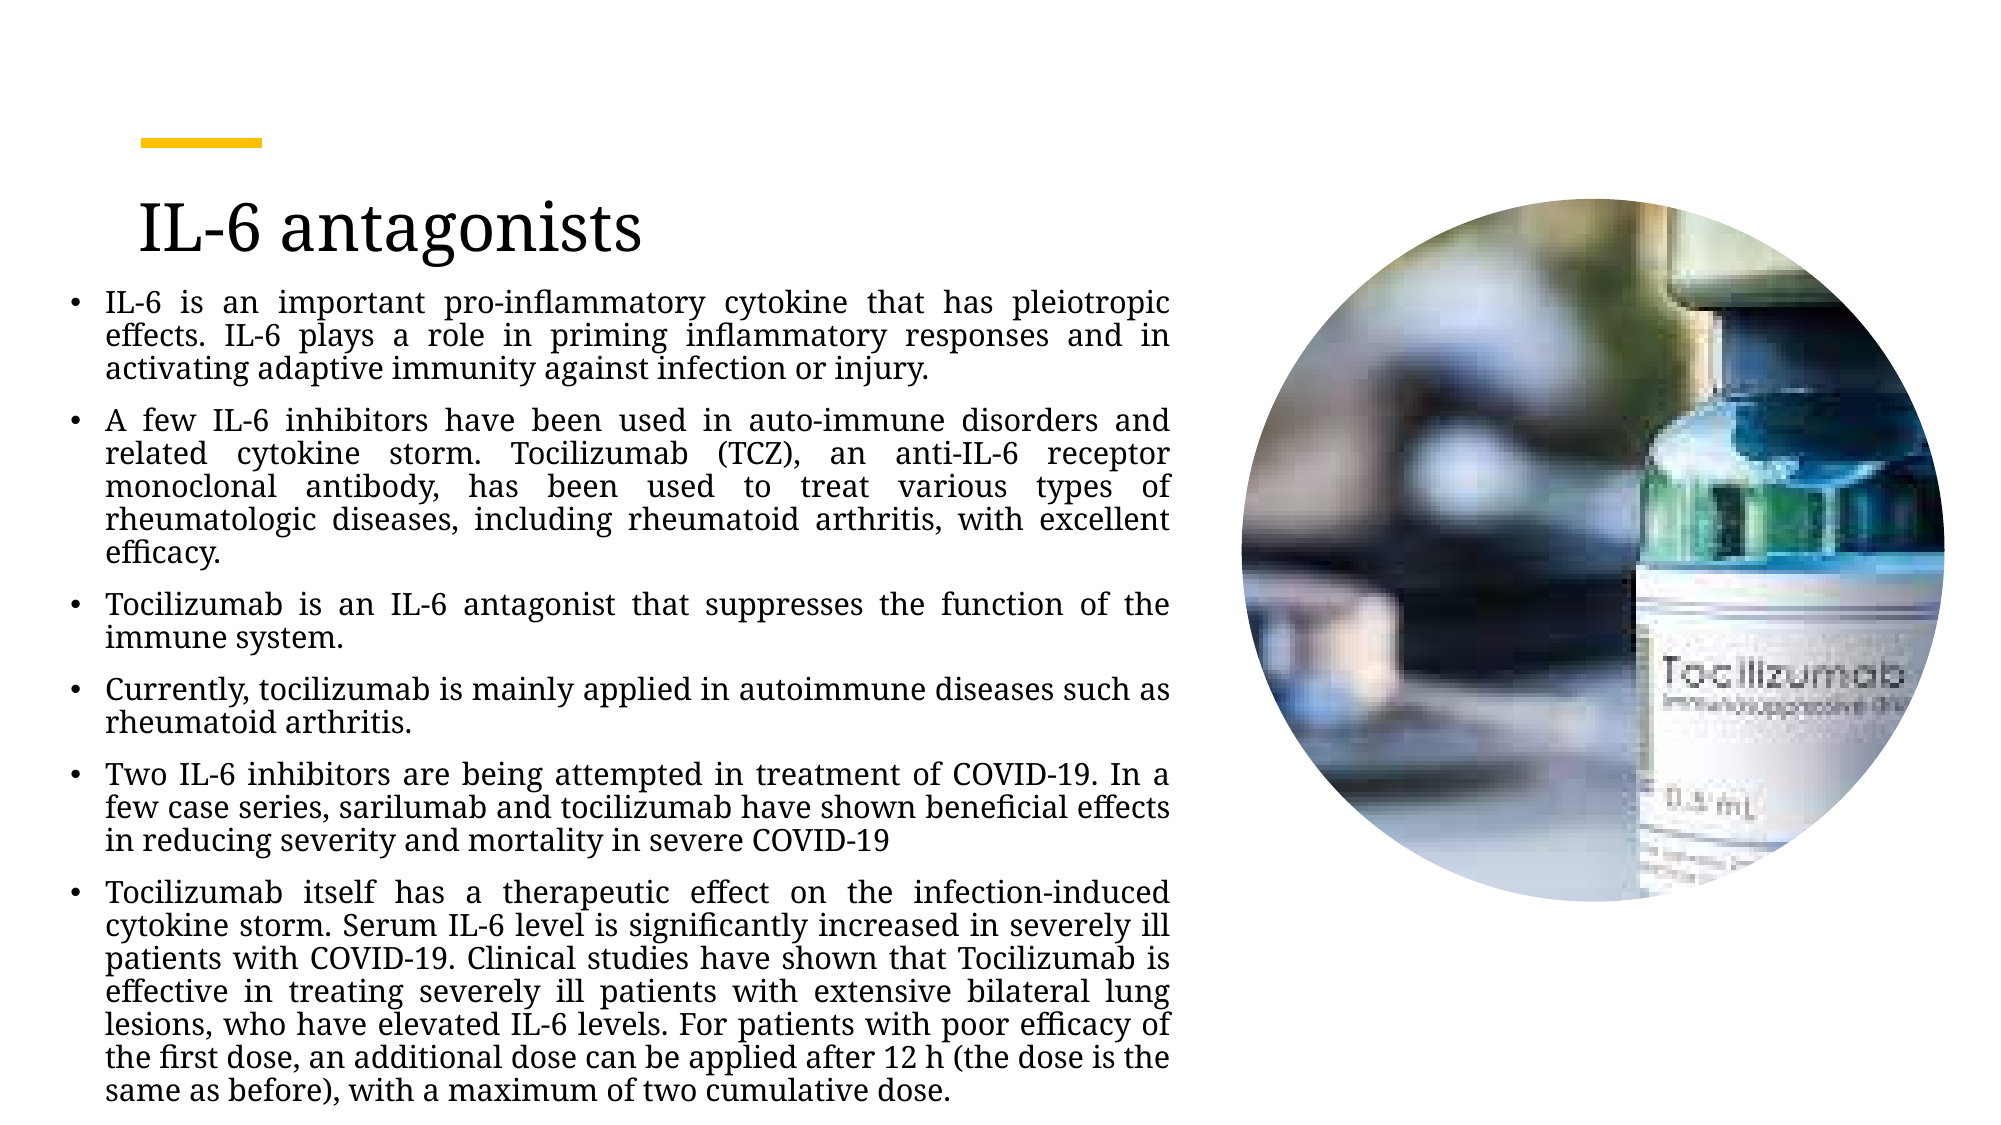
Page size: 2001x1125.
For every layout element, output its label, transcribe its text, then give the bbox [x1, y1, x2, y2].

title IL-6 antagonists [123, 186, 919, 279]
list IL-6 is an important pro-inflammatory cytokine that has pleiotropic effects. IL-6 plays a role in priming inflammatory responses and in activating adaptive immunity against infection or injury. A few IL-6 inhibitors have been used in auto-immune disorders and related cytokine storm. Tocilizumab (TCZ), an anti-IL-6 receptor monoclonal antibody, has been used to treat various types of rheumatologic diseases, including rheumatoid arthritis, with excellent efficacy. Tocilizumab is an IL-6 antagonist that suppresses the function of the immune system. Currently, tocilizumab is mainly applied in autoimmune diseases such as rheumatoid arthritis. Two IL-6 inhibitors are being attempted in treatment of COVID-19. In a few case series, sarilumab and tocilizumab have shown beneficial effects in reducing severity and mortality in severe COVID-19 Tocilizumab itself has a therapeutic effect on the infection-induced cytokine storm. Serum IL-6 level is significantly increased in severely ill patients with COVID-19. Clinical studies have shown that Tocilizumab is effective in treating severely ill patients with extensive bilateral lung lesions, who have elevated IL-6 levels. For patients with poor efficacy of the first dose, an additional dose can be applied after 12 h (the dose is the same as before), with a maximum of two cumulative dose. [55, 279, 1185, 1125]
picture [1241, 198, 1945, 902]
